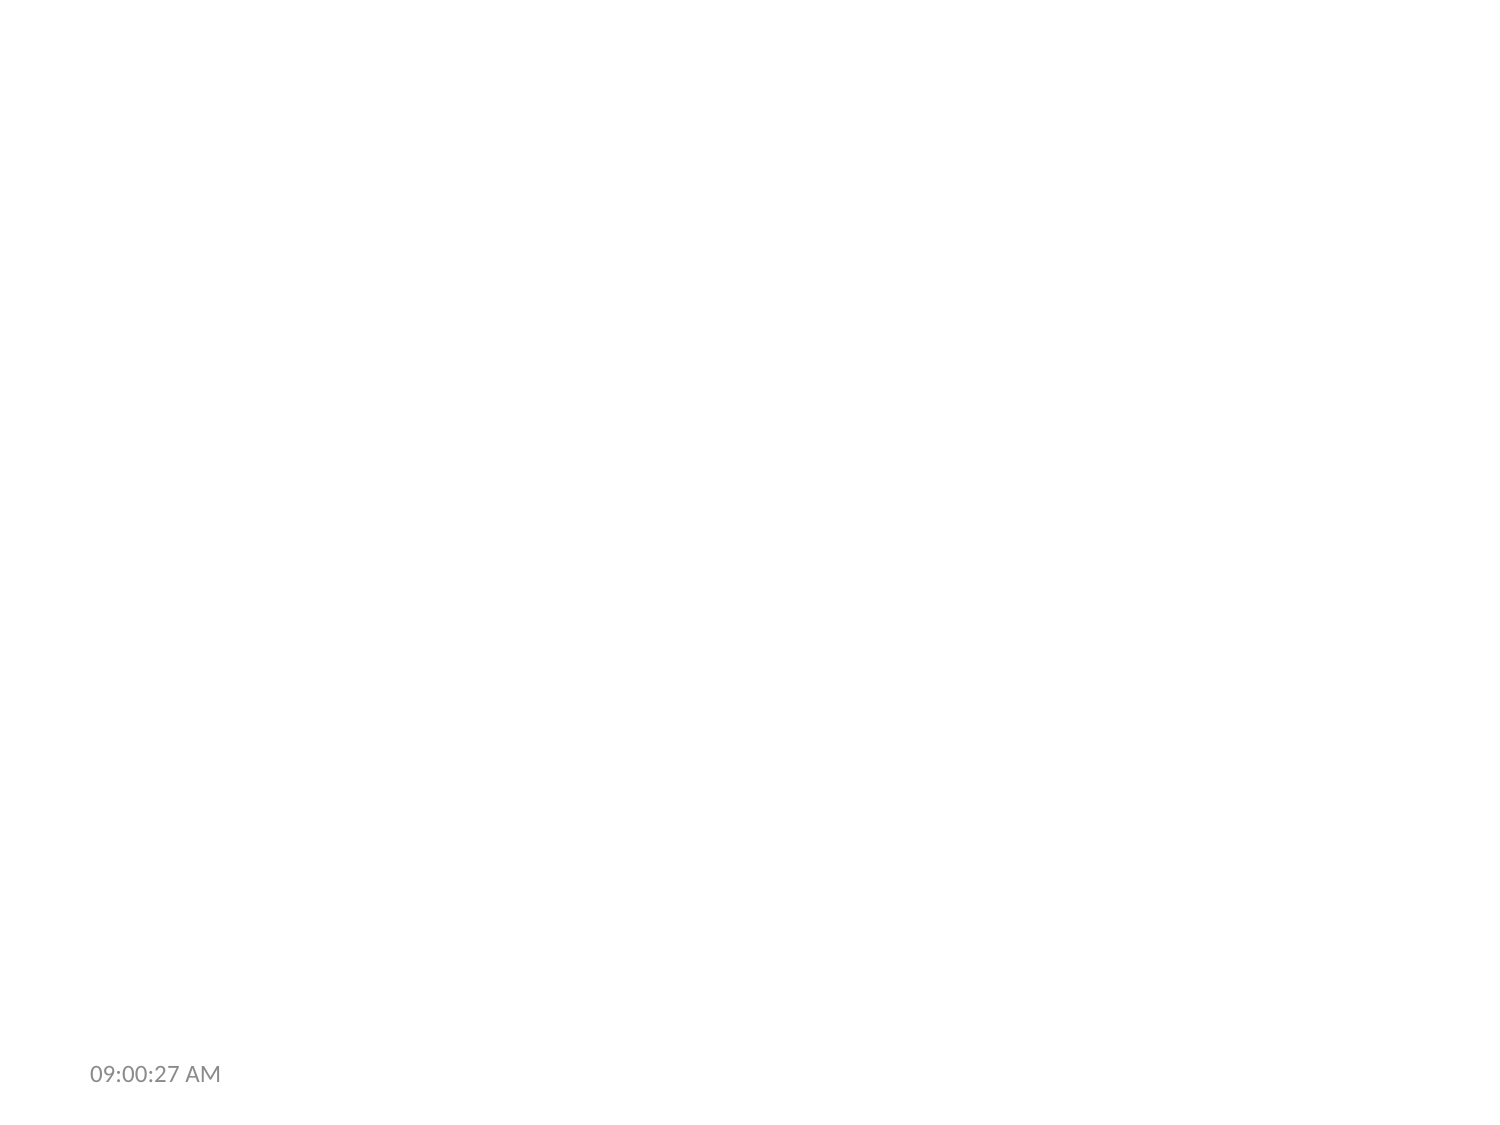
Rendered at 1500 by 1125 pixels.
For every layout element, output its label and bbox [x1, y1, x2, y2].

slide_number [75, 1042, 425, 1103]
